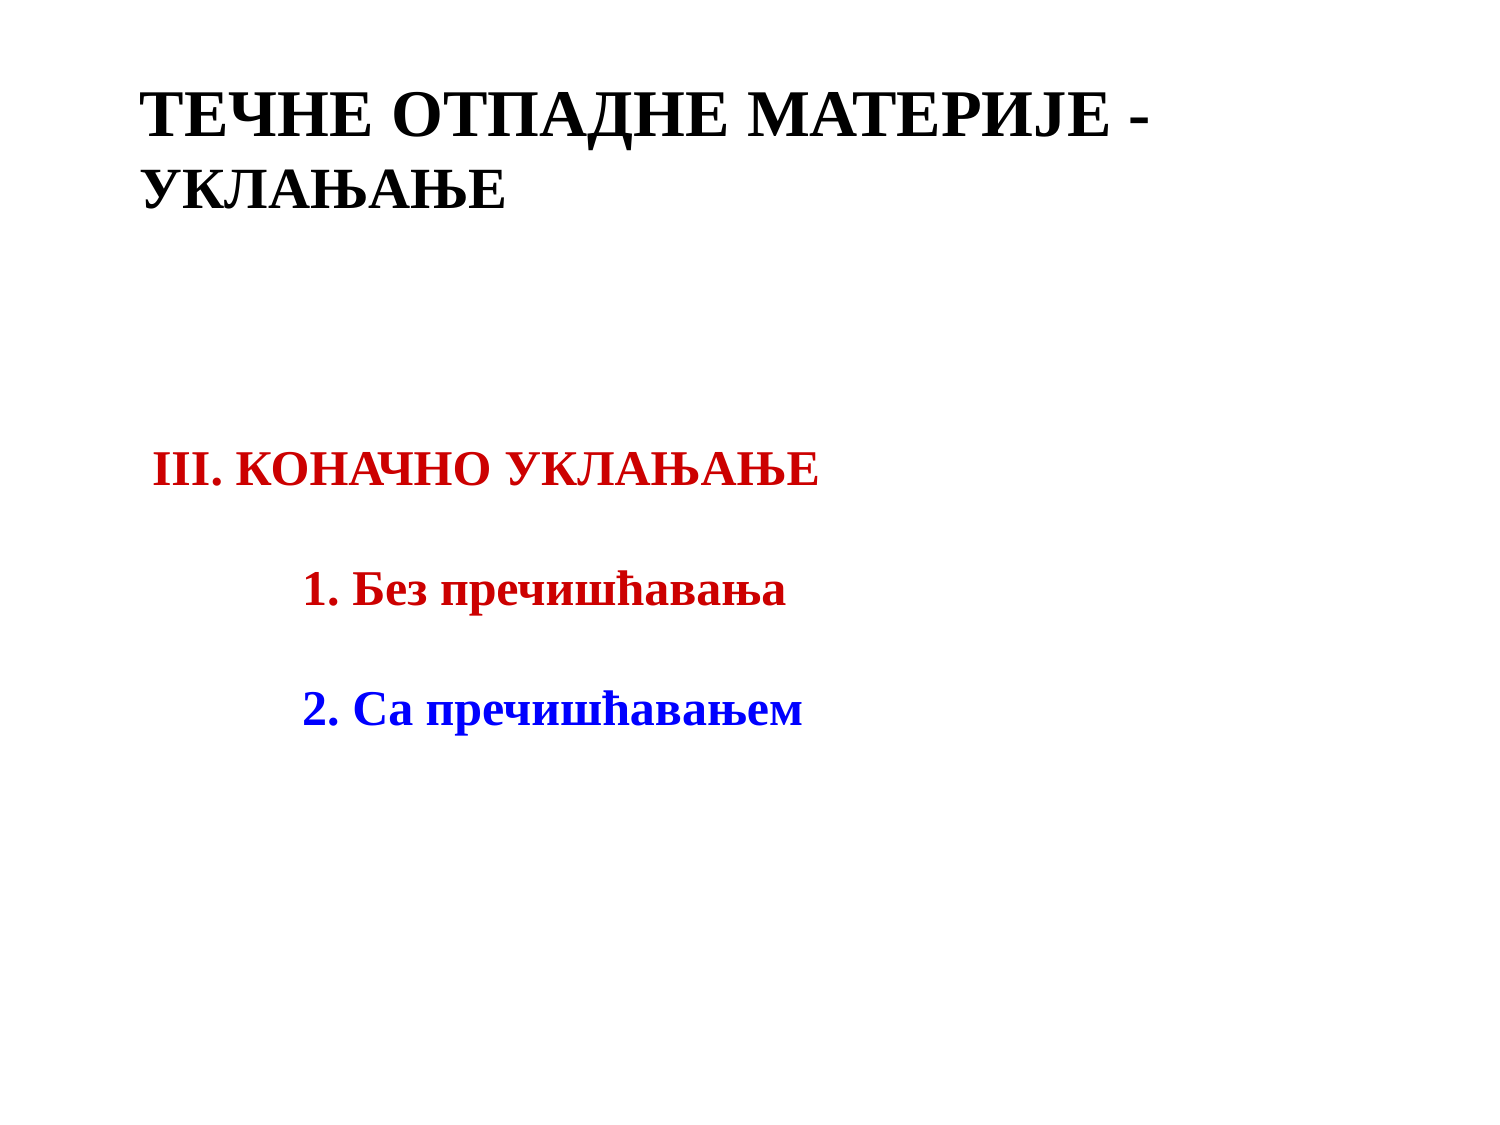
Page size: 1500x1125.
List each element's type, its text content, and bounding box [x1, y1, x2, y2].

text_box ТЕЧНЕ ОТПАДНЕ МАТЕРИЈЕ - УКЛАЊАЊЕ [125, 62, 1438, 228]
text_box III. КОНАЧНО УКЛАЊАЊЕ 1. Без пречишћавања 2. Са пречишћавањем [137, 428, 1425, 803]
